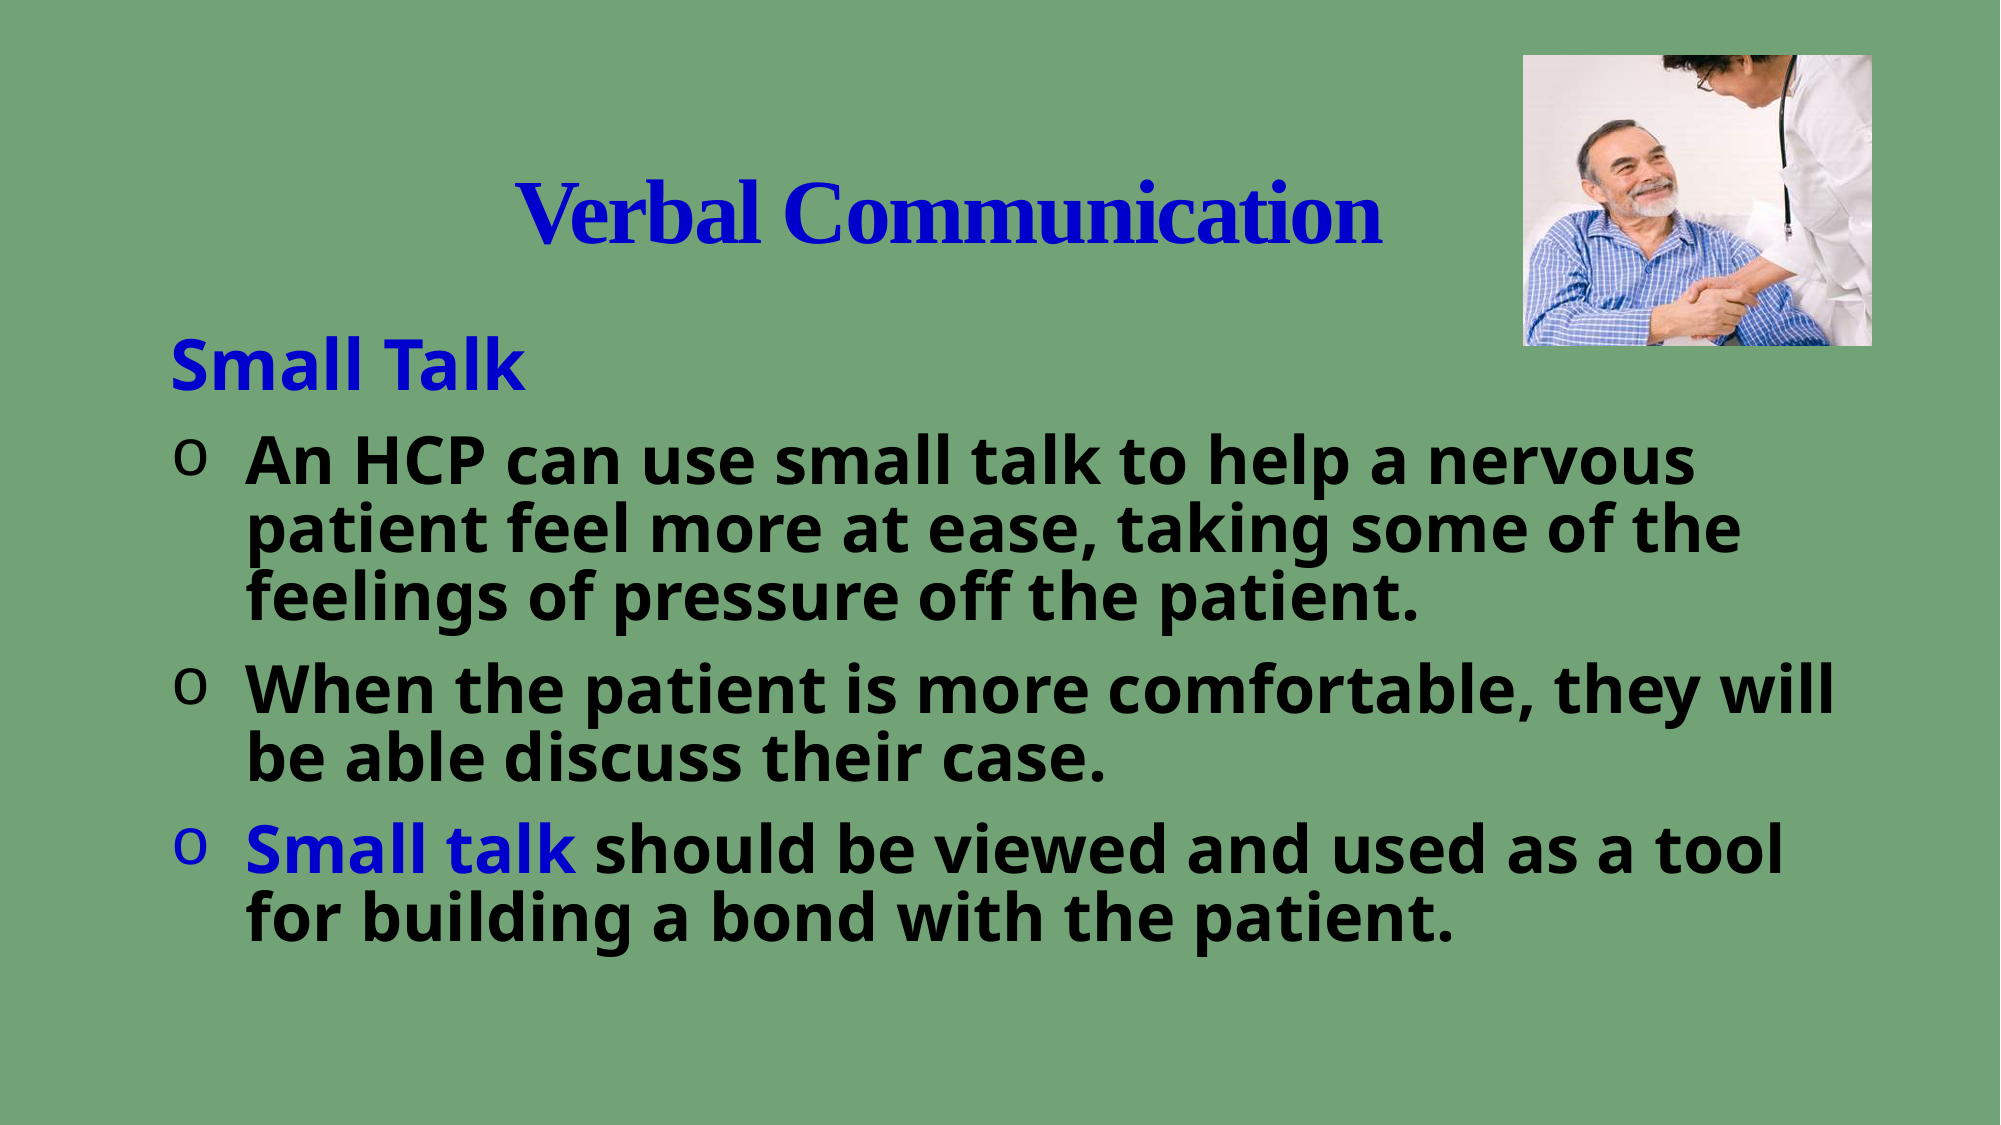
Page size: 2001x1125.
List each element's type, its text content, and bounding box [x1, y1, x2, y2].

title Verbal Communication [225, 133, 1523, 269]
picture [1523, 55, 1873, 346]
subtitle Small Talk An HCP can use small talk to help a nervous patient feel more at ease, taking some of the feelings of pressure off the patient. When the patient is more comfortable, they will be able discuss their case. Small talk should be viewed and used as a tool for building a bond with the patient. [155, 325, 1896, 968]
